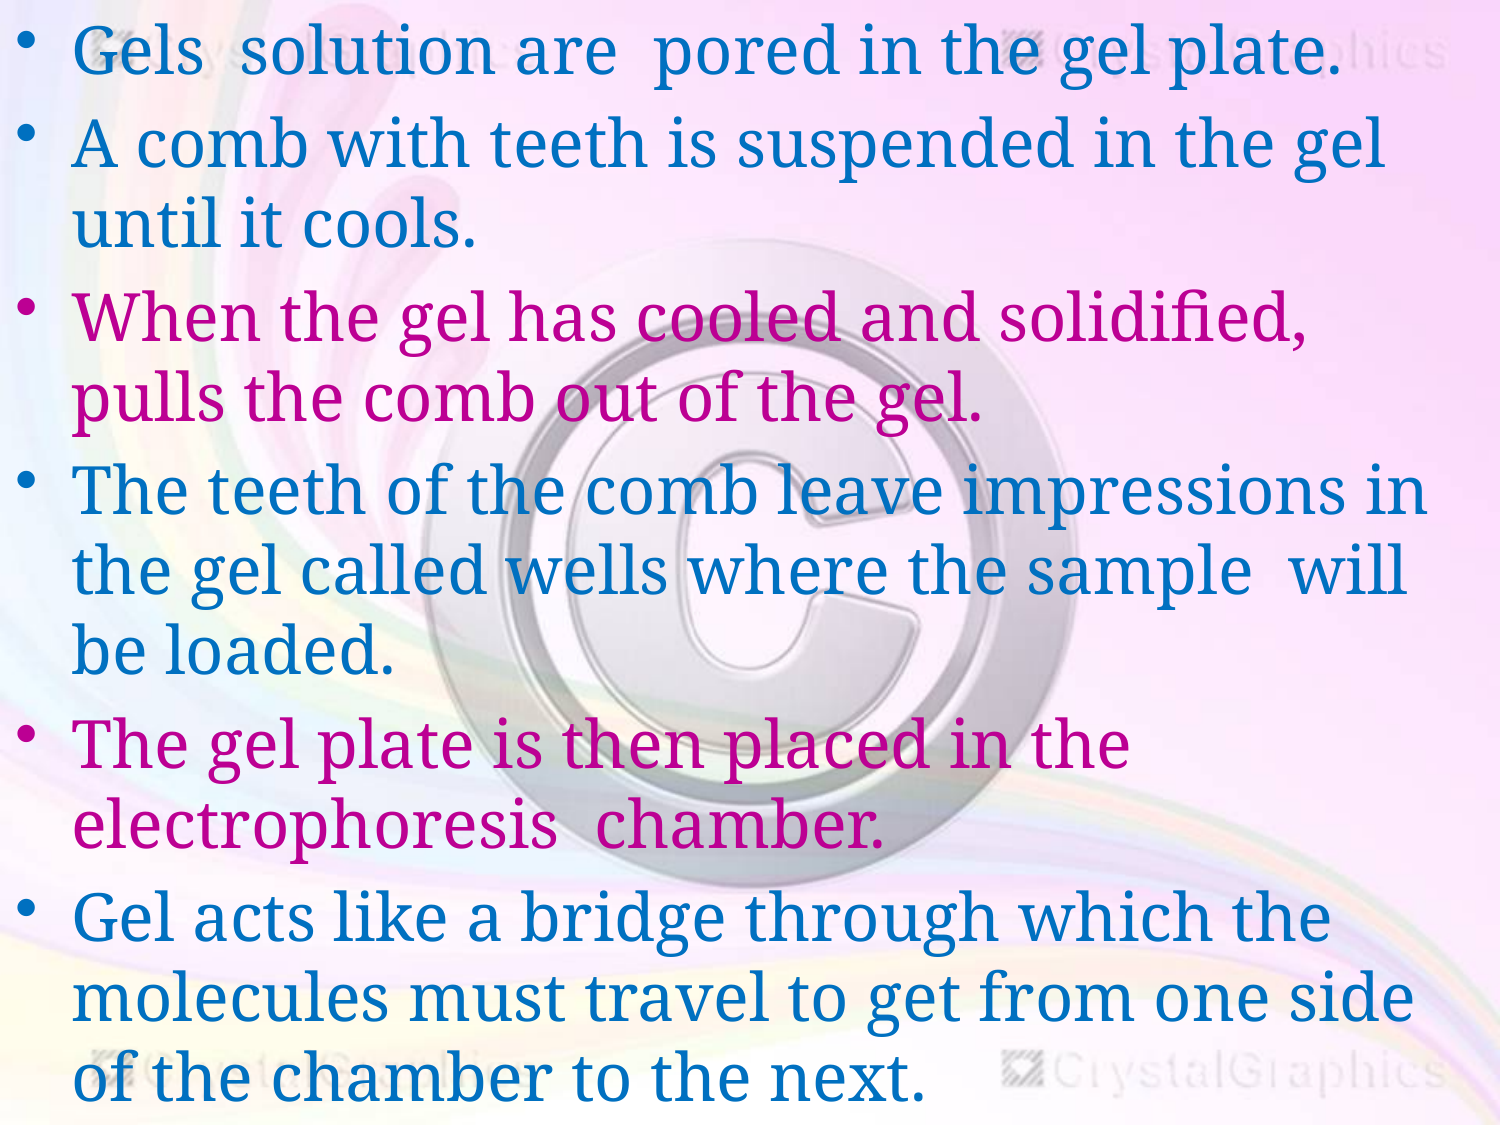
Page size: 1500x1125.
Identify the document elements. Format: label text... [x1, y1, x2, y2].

list Gels solution are pored in the gel plate. A comb with teeth is suspended in the gel until it cools. When the gel has cooled and solidified, pulls the comb out of the gel. The teeth of the comb leave impressions in the gel called wells where the sample will be loaded. The gel plate is then placed in the electrophoresis chamber. Gel acts like a bridge through which the molecules must travel to get from one side of the chamber to the next. [0, 0, 1500, 1125]
